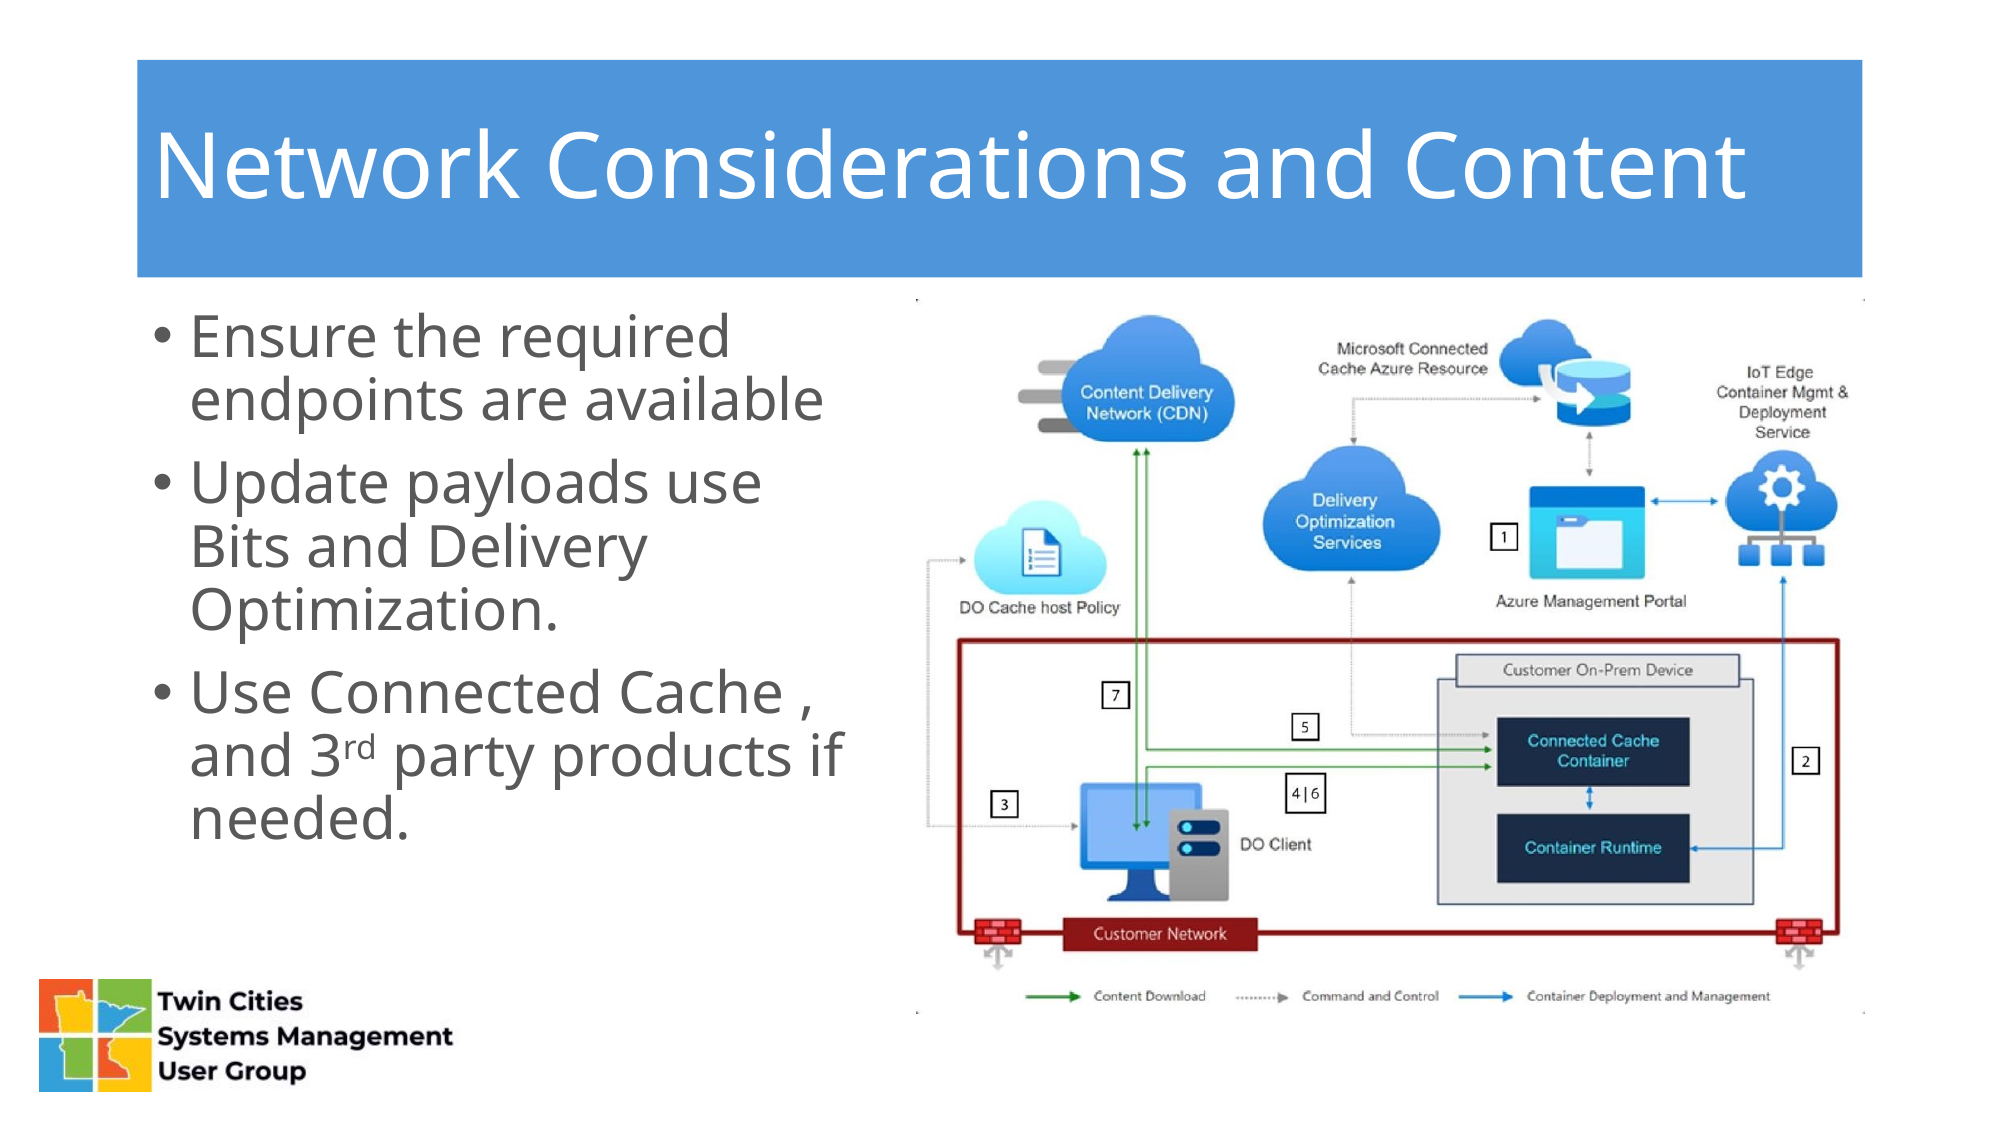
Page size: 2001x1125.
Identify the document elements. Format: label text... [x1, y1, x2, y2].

picture [915, 298, 1866, 1014]
picture [38, 978, 461, 1093]
title Network Considerations and Content [137, 59, 1863, 278]
list Ensure the required endpoints are available Update payloads use Bits and Delivery Optimization. Use Connected Cache , and 3rd party products if needed. [137, 299, 880, 1014]
